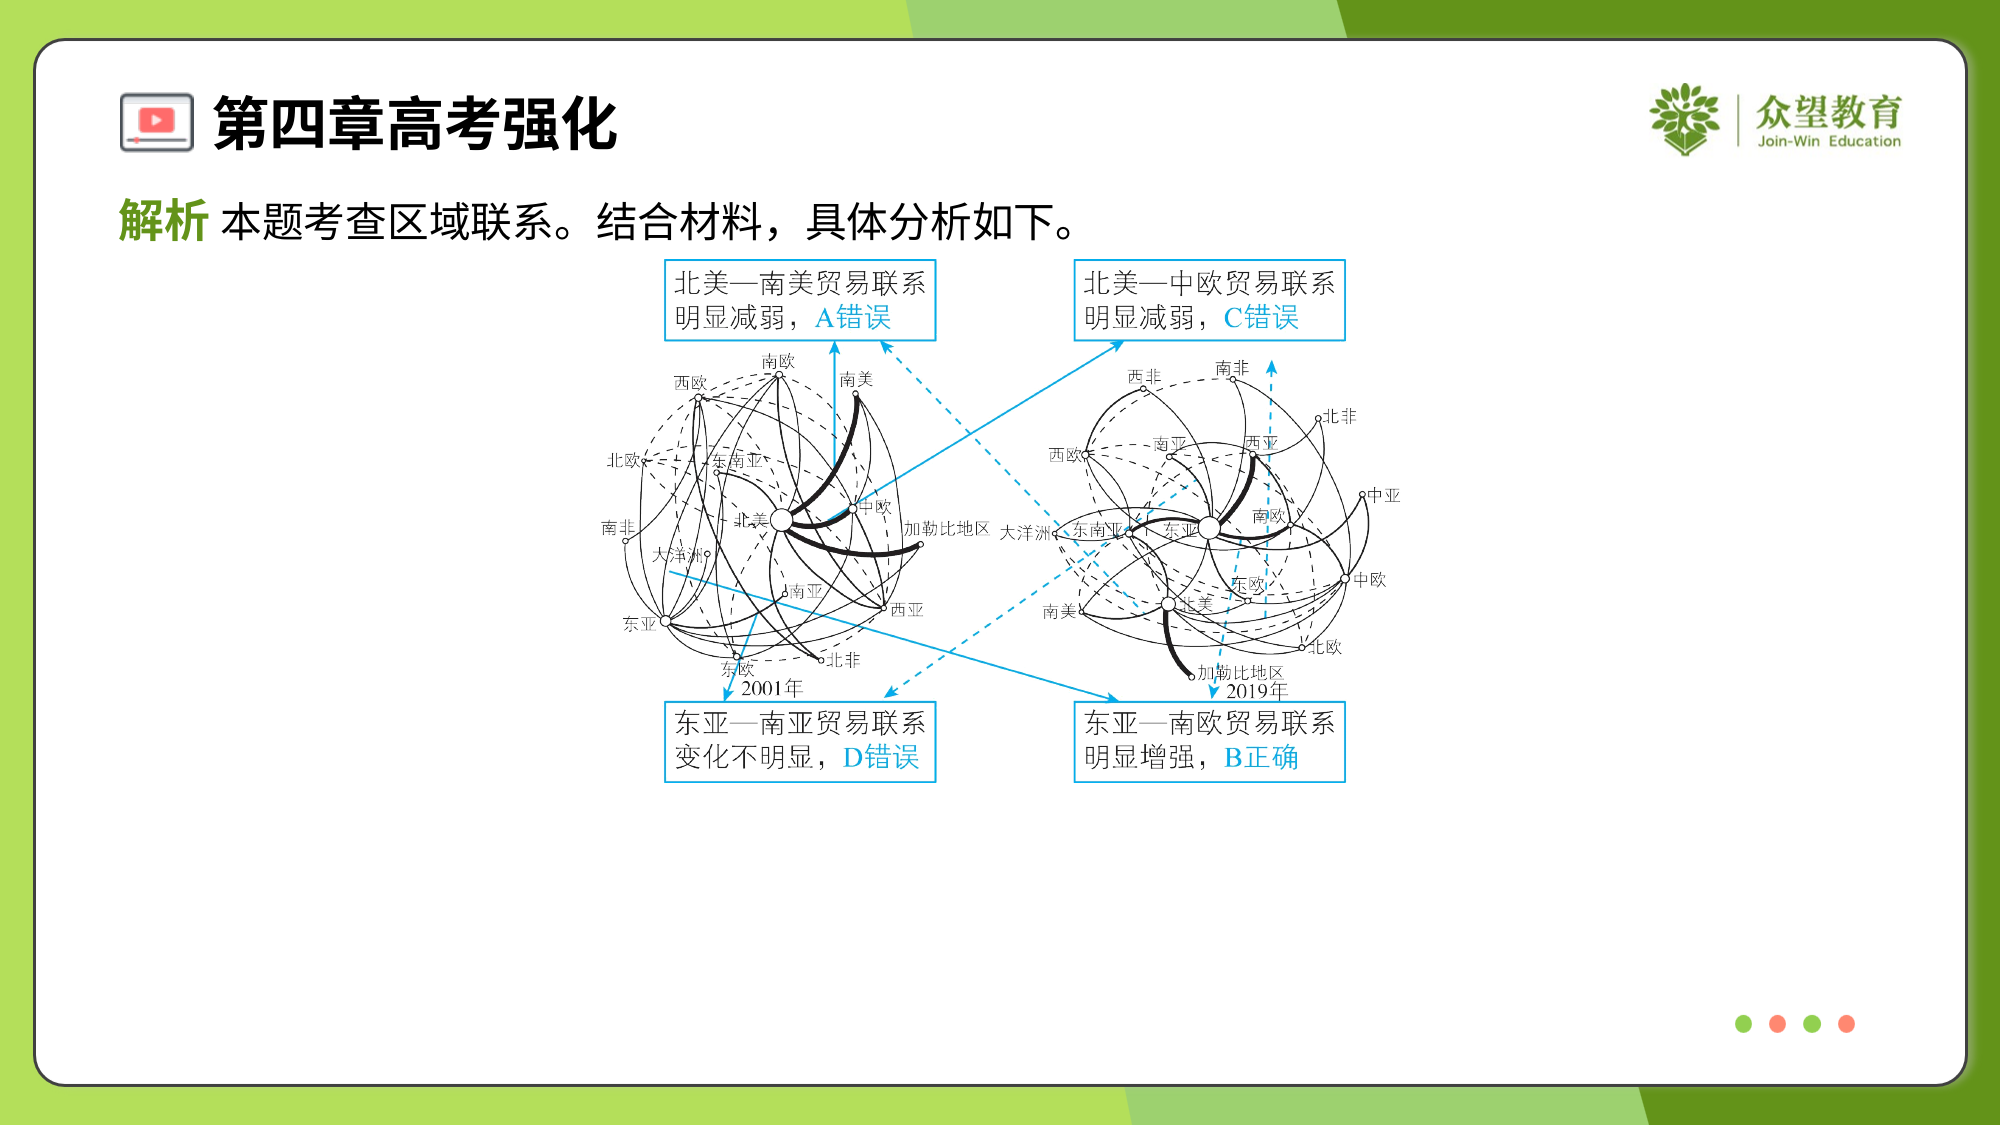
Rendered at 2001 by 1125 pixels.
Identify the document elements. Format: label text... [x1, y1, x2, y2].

picture [0, 0, 2000, 1125]
text_box 解析 本题考查区域联系。结合材料，具体分析如下。 [118, 164, 1883, 237]
